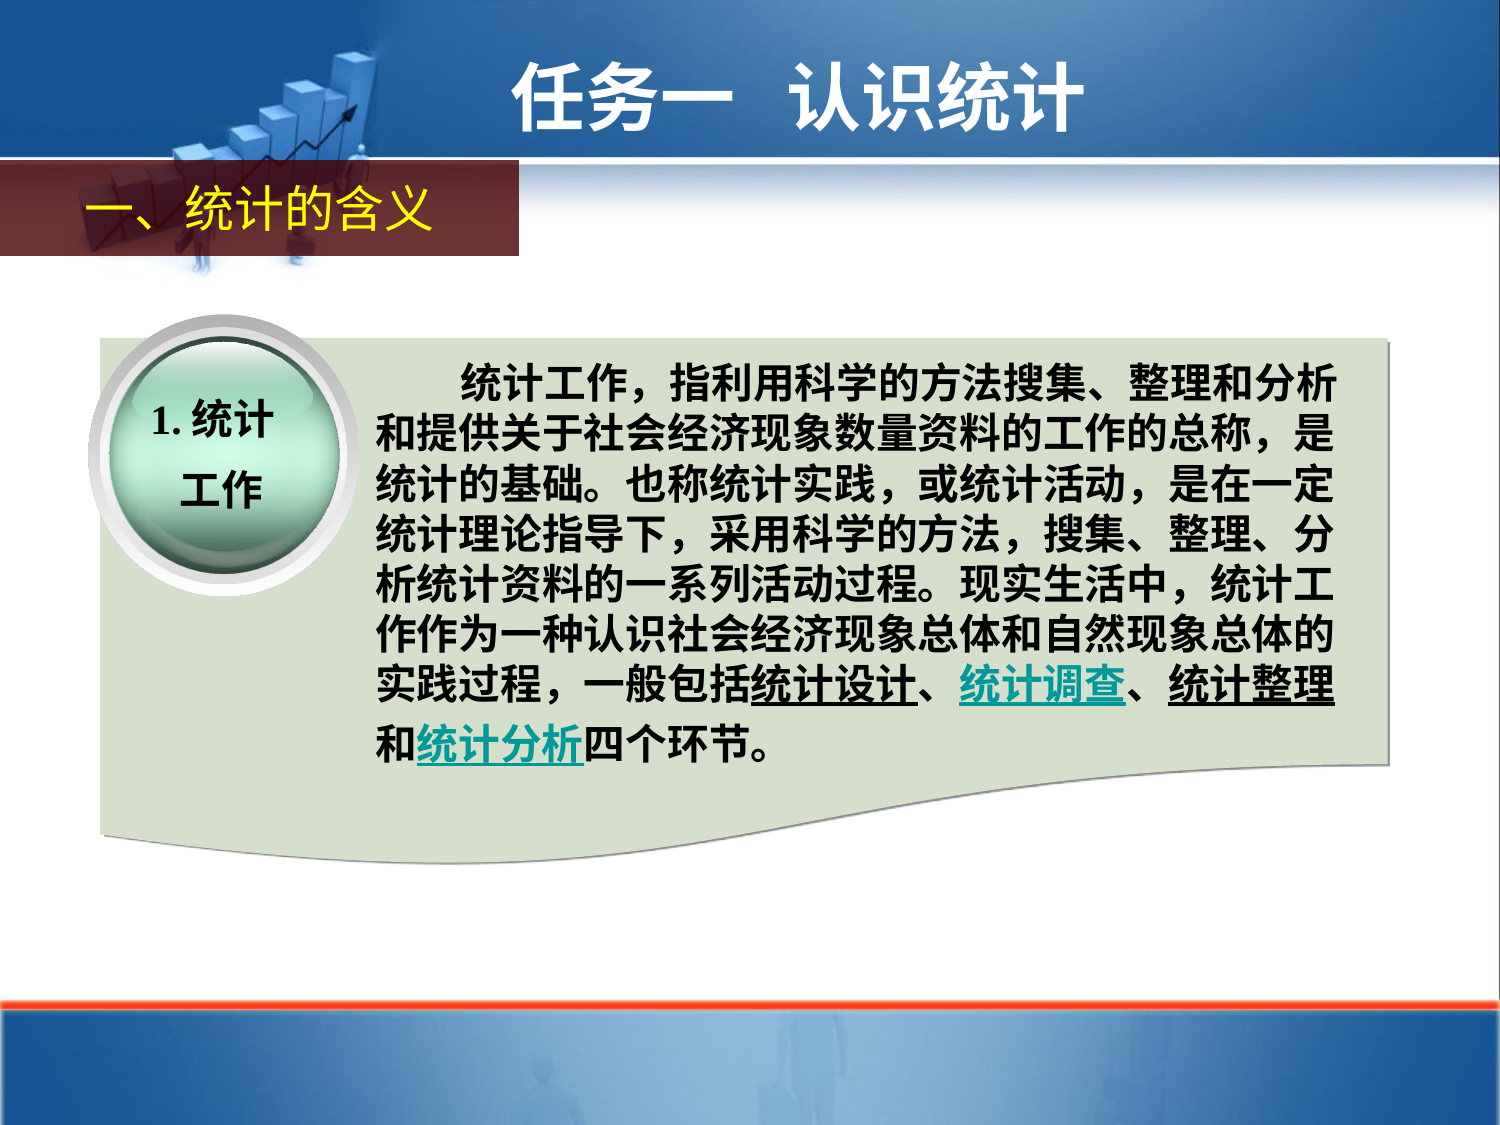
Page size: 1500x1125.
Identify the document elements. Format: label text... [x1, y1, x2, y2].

text_box [100, 597, 1022, 863]
text_box [360, 337, 1388, 349]
text_box 统计工作，指利用科学的方法搜集、整理和分析和提供关于社会经济现象数量资料的工作的总称，是统计的基础。也称统计实践，或统计活动，是在一定统计理论指导下，采用科学的方法，搜集、整理、分析统计资料的一系列活动过程。现实生活中，统计工作作为一种认识社会经济现象总体和自然现象总体的实践过程，一般包括统计设计、统计调查、统计整理和统计分析四个环节。 [360, 349, 1388, 786]
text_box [88, 314, 360, 597]
picture [0, 0, 1500, 1125]
text_box 一、统计的含义 [0, 160, 519, 256]
text_box 任务一 认识统计 [495, 42, 1500, 148]
